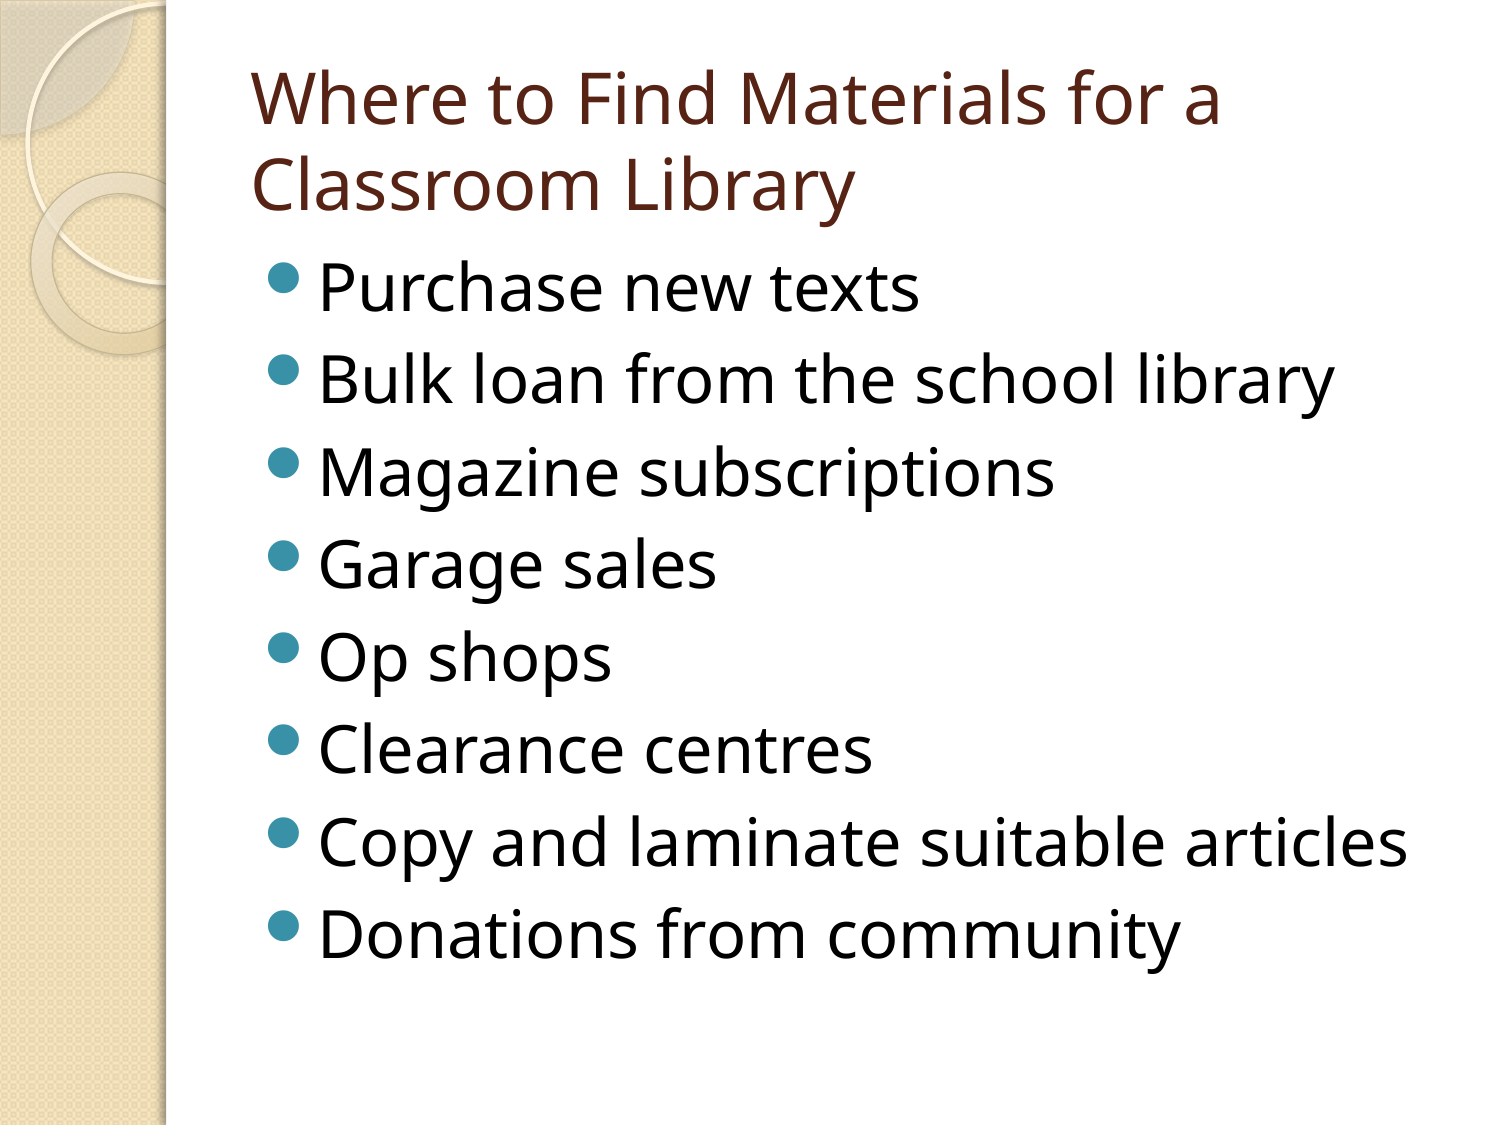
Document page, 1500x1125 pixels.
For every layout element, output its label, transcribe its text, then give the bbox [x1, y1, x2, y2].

list Purchase new texts Bulk loan from the school library Magazine subscriptions Garage sales Op shops Clearance centres Copy and laminate suitable articles Donations from community [235, 237, 1466, 1025]
title Where to Find Materials for a Classroom Library [235, 45, 1466, 233]
